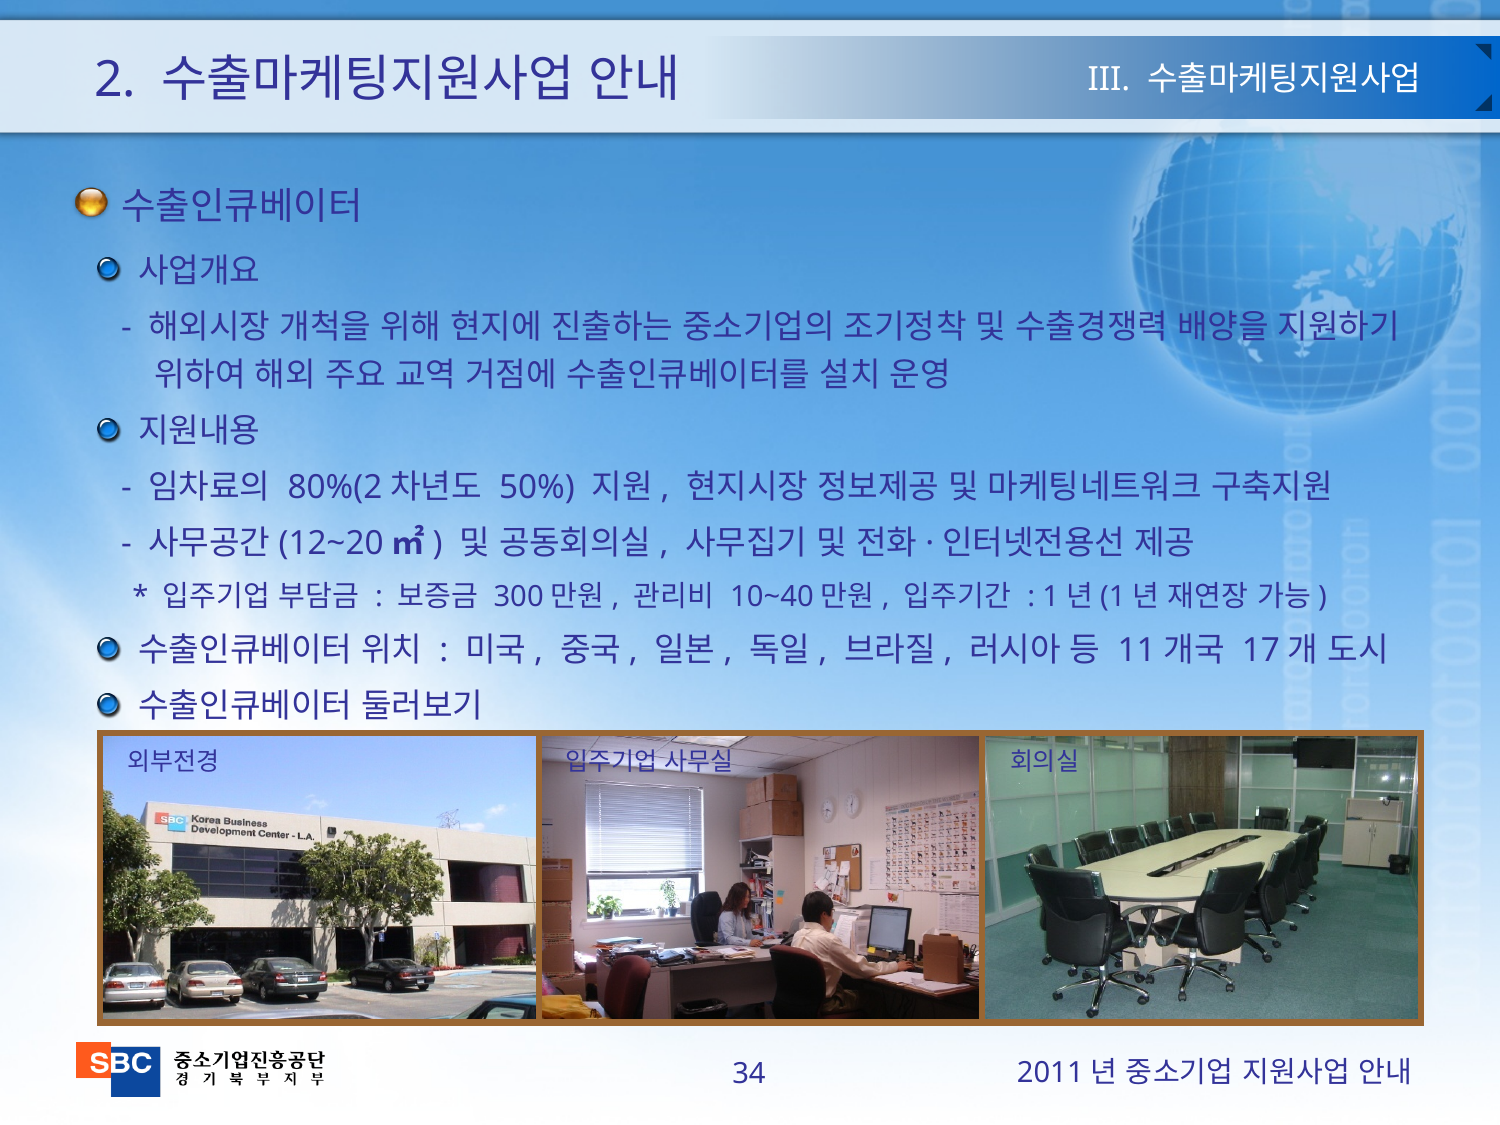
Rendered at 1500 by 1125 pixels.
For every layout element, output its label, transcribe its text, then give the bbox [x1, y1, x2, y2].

text_box III. 수출마케팅지원사업 [1072, 49, 1437, 105]
text_box 2. 수출마케팅지원사업 안내 [79, 38, 711, 114]
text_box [103, 735, 1419, 1020]
text_box 사업개요 - 해외시장 개척을 위해 현지에 진출하는 중소기업의 조기정착 및 수출경쟁력 배양을 지원하기 위하여 해외 주요 교역 거점에 수출인큐베이터를 설치 운영 지원내용 - 임차료의 80%(2차년도 50%) 지원, 현지시장 정보제공 및 마케팅네트워크 구축지원 - 사무공간(12~20㎡) 및 공동회의실, 사무집기 및 전화·인터넷전용선 제공 * 입주기업 부담금 : 보증금 300만원, 관리비 10~40만원, 입주기간 : 1년(1년 재연장 가능) 수출인큐베이터 위치 : 미국, 중국, 일본, 독일, 브라질, 러시아 등 11개국 17개 도시 수출인큐베이터 둘러보기 [79, 233, 1422, 788]
picture [0, 0, 1500, 1125]
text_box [71, 169, 716, 230]
